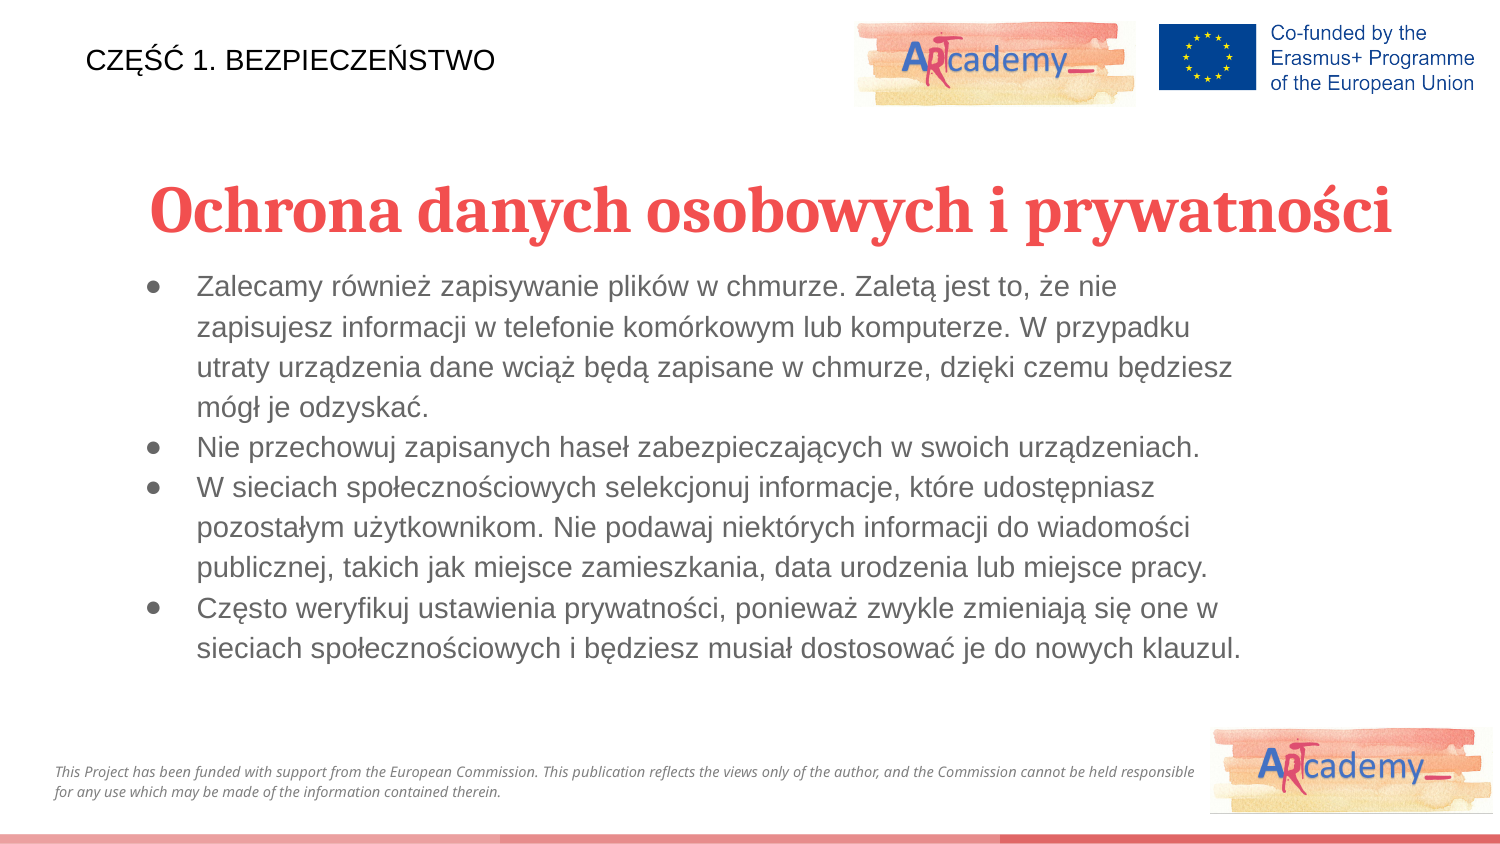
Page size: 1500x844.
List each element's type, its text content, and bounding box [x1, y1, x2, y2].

list Zalecamy również zapisywanie plików w chmurze. Zaletą jest to, że nie zapisujesz informacji w telefonie komórkowym lub komputerze. W przypadku utraty urządzenia dane wciąż będą zapisane w chmurze, dzięki czemu będziesz mógł je odzyskać. Nie przechowuj zapisanych haseł zabezpieczających w swoich urządzeniach. W sieciach społecznościowych selekcjonuj informacje, które udostępniasz pozostałym użytkownikom. Nie podawaj niektórych informacji do wiadomości publicznej, takich jak miejsce zamieszkania, data urodzenia lub miejsce pracy. Często weryfikuj ustawienia prywatności, ponieważ zwykle zmieniają się one w sieciach społecznościowych i będziesz musiał dostosować je do nowych klauzul. [106, 247, 1278, 534]
picture [1158, 24, 1474, 94]
title Ochrona danych osobowych i prywatności [70, 53, 1474, 261]
picture [1210, 709, 1493, 844]
text_box CZĘŚĆ 1. BEZPIECZEŃSTWO [70, 33, 518, 84]
picture [854, 2, 1137, 138]
text_box This Project has been funded with support from the European Commission. This publication reflects the views only of the author, and the Commission cannot be held responsible for any use which may be made of the information contained therein. [39, 754, 1205, 799]
